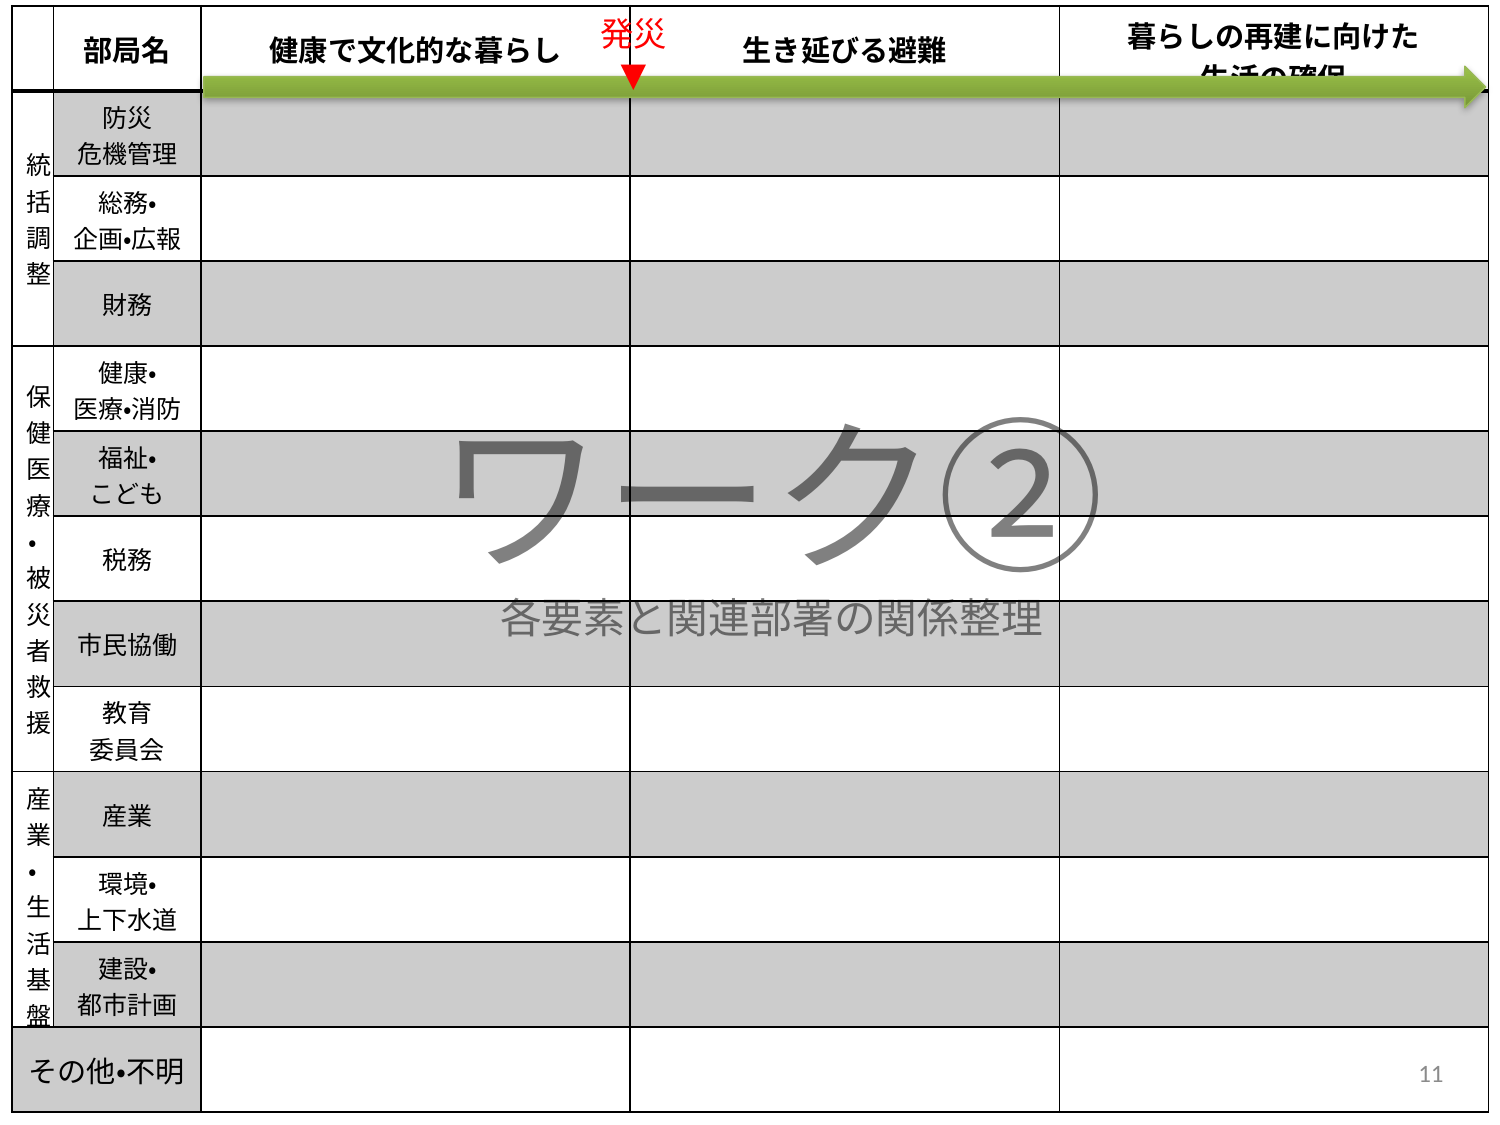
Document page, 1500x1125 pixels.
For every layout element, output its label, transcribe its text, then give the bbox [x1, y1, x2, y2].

table_cell [202, 943, 629, 1026]
slide_number 11 [1108, 1042, 1459, 1103]
table_header 生き延びる避難 [682, 7, 1059, 74]
table_cell [1060, 772, 1488, 856]
table_cell [1060, 177, 1488, 260]
table_cell [202, 347, 629, 430]
table_cell 税務 [54, 517, 200, 600]
table_cell [202, 858, 629, 941]
table_cell [202, 687, 629, 771]
table_cell [202, 1028, 629, 1111]
text_box [203, 75, 585, 99]
table_cell [1060, 262, 1488, 345]
table_cell [631, 432, 1059, 515]
table_cell [1060, 347, 1488, 430]
table_cell [1060, 943, 1488, 1026]
table_cell その他・不明 [13, 1028, 200, 1111]
table_cell [631, 262, 1059, 345]
table_cell 建設・ 都市計画 [54, 943, 200, 1026]
table_cell [631, 772, 1059, 856]
table_cell [1060, 687, 1488, 771]
table_cell [1060, 1028, 1488, 1111]
table_cell [202, 262, 629, 345]
text_box [682, 65, 1487, 109]
table_cell [1060, 602, 1488, 686]
table_header [13, 7, 53, 89]
table_cell 財務 [54, 262, 200, 345]
table_cell [202, 104, 629, 175]
table_cell 総務・ 企画・広報 [54, 177, 200, 260]
table_cell [631, 1028, 1059, 1111]
table_cell [1060, 517, 1488, 600]
table_cell [631, 177, 1059, 260]
table_header 健康で文化的な暮らし [202, 7, 585, 75]
table_cell [631, 858, 1059, 941]
table_header 部局名 [54, 7, 200, 89]
table_cell 市民協働 [54, 602, 200, 686]
table_cell [1060, 432, 1488, 515]
table_cell 健康・ 医療・消防 [54, 347, 200, 430]
table_cell [202, 772, 629, 856]
table_cell 産業 [54, 772, 200, 856]
table_cell 産業・生活基盤 [13, 772, 53, 1026]
table_cell 教育 委員会 [54, 687, 200, 771]
table_cell [631, 602, 1059, 686]
table_cell [202, 177, 629, 260]
table_cell 統括調整 [13, 93, 53, 345]
table_cell [202, 517, 629, 600]
table_cell [631, 517, 1059, 600]
table_cell [631, 106, 1059, 175]
table_cell 保健医療・被災者救援 [13, 347, 53, 771]
table_cell [202, 432, 629, 515]
table_cell [631, 943, 1059, 1026]
table_cell [631, 347, 1059, 430]
table_cell [202, 602, 629, 686]
table_cell [1060, 858, 1488, 941]
text_box 発災 ▼ [585, 5, 682, 101]
table_cell 防災 危機管理 [54, 93, 200, 175]
table_cell [631, 687, 1059, 771]
table_cell [1060, 95, 1488, 175]
table_cell 環境・ 上下水道 [54, 858, 200, 941]
table_cell 福祉・ こども [54, 432, 200, 515]
table_header 暮らしの再建に向けた 生活の確保 [1060, 7, 1488, 85]
